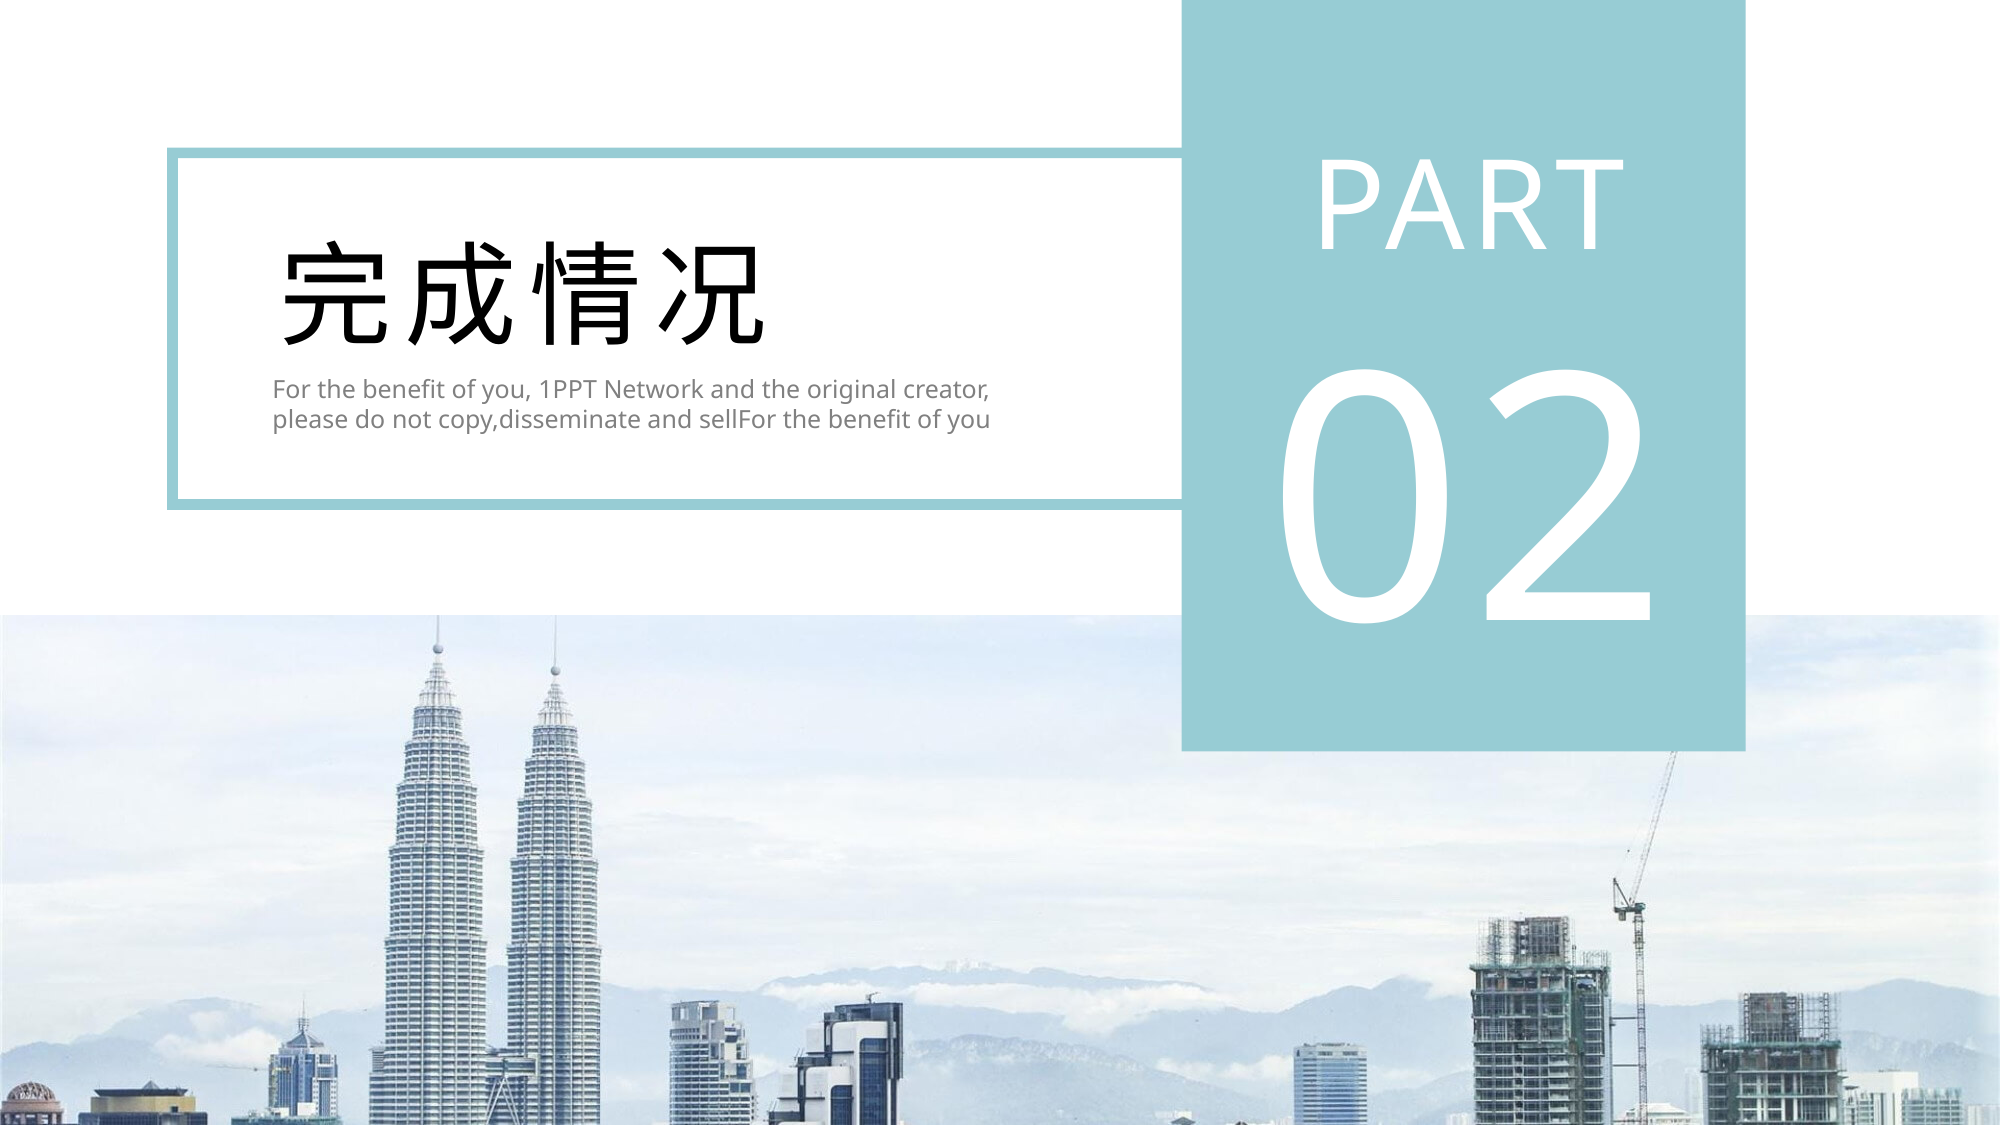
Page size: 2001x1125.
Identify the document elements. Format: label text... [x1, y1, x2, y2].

text_box [1181, 0, 1747, 752]
text_box [166, 146, 1181, 511]
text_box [256, 216, 1045, 443]
text_box PART 02 [1251, 117, 1684, 698]
text_box [0, 614, 2000, 1125]
